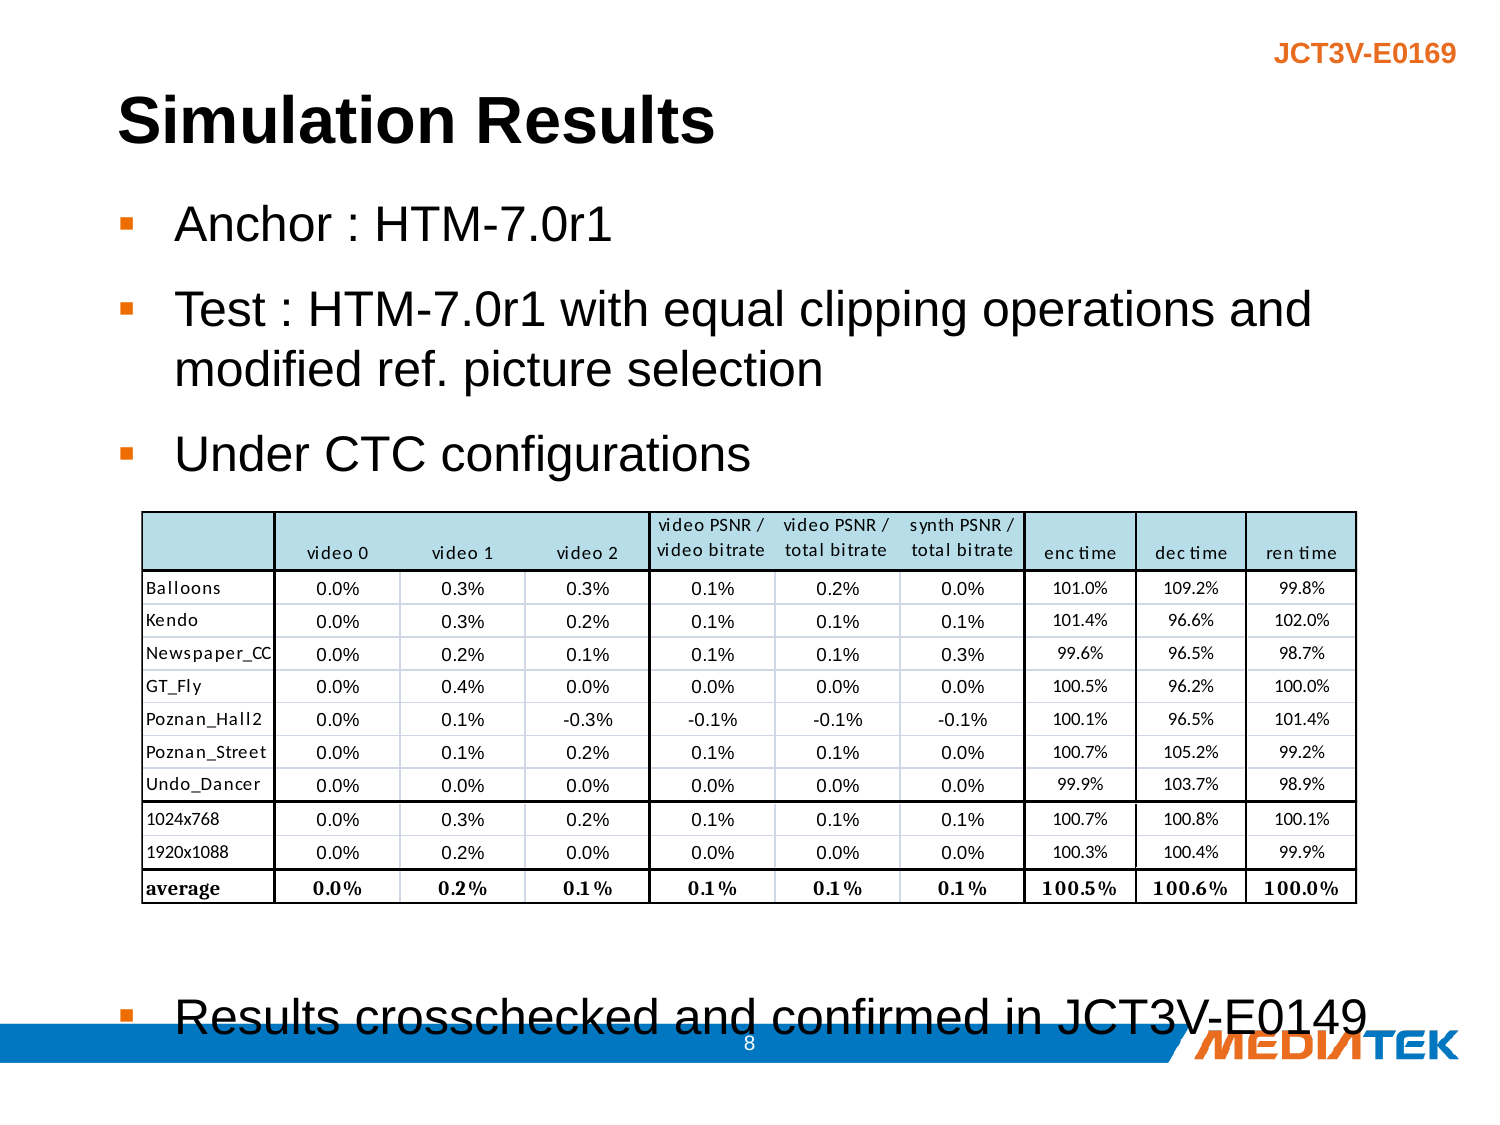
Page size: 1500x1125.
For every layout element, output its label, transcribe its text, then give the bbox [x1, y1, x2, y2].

slide_number 7 [711, 1022, 789, 1090]
picture [789, 1023, 1459, 1063]
title Simulation Results [101, 62, 1425, 172]
picture [141, 510, 1359, 906]
picture [0, 1023, 711, 1063]
list Anchor : HTM-7.0r1 Test : HTM-7.0r1 with equal clipping operations and modified ref. picture selection Under CTC configurations Results crosschecked and confirmed in JCT3V-E0149 [102, 184, 1425, 998]
